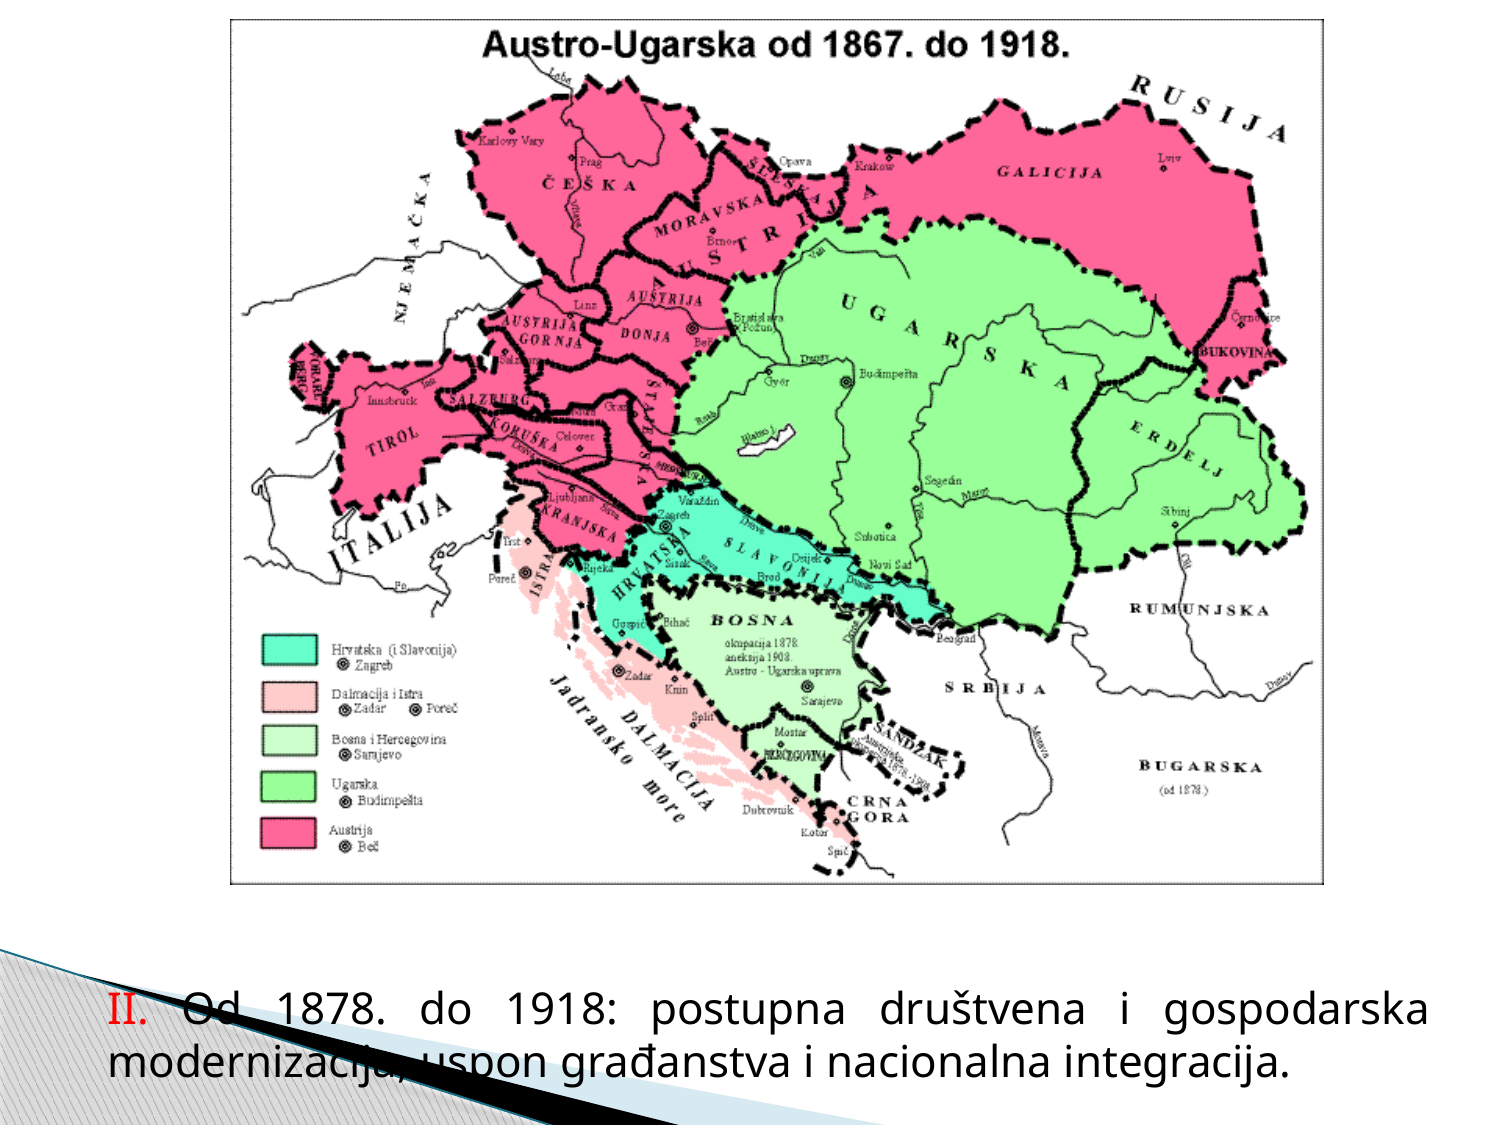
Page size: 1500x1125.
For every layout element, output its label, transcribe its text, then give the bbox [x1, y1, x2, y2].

list II. Od 1878. do 1918: postupna društvena i gospodarska modernizacija, uspon građanstva i nacionalna integracija. [75, 219, 1447, 1094]
picture [229, 18, 1325, 885]
